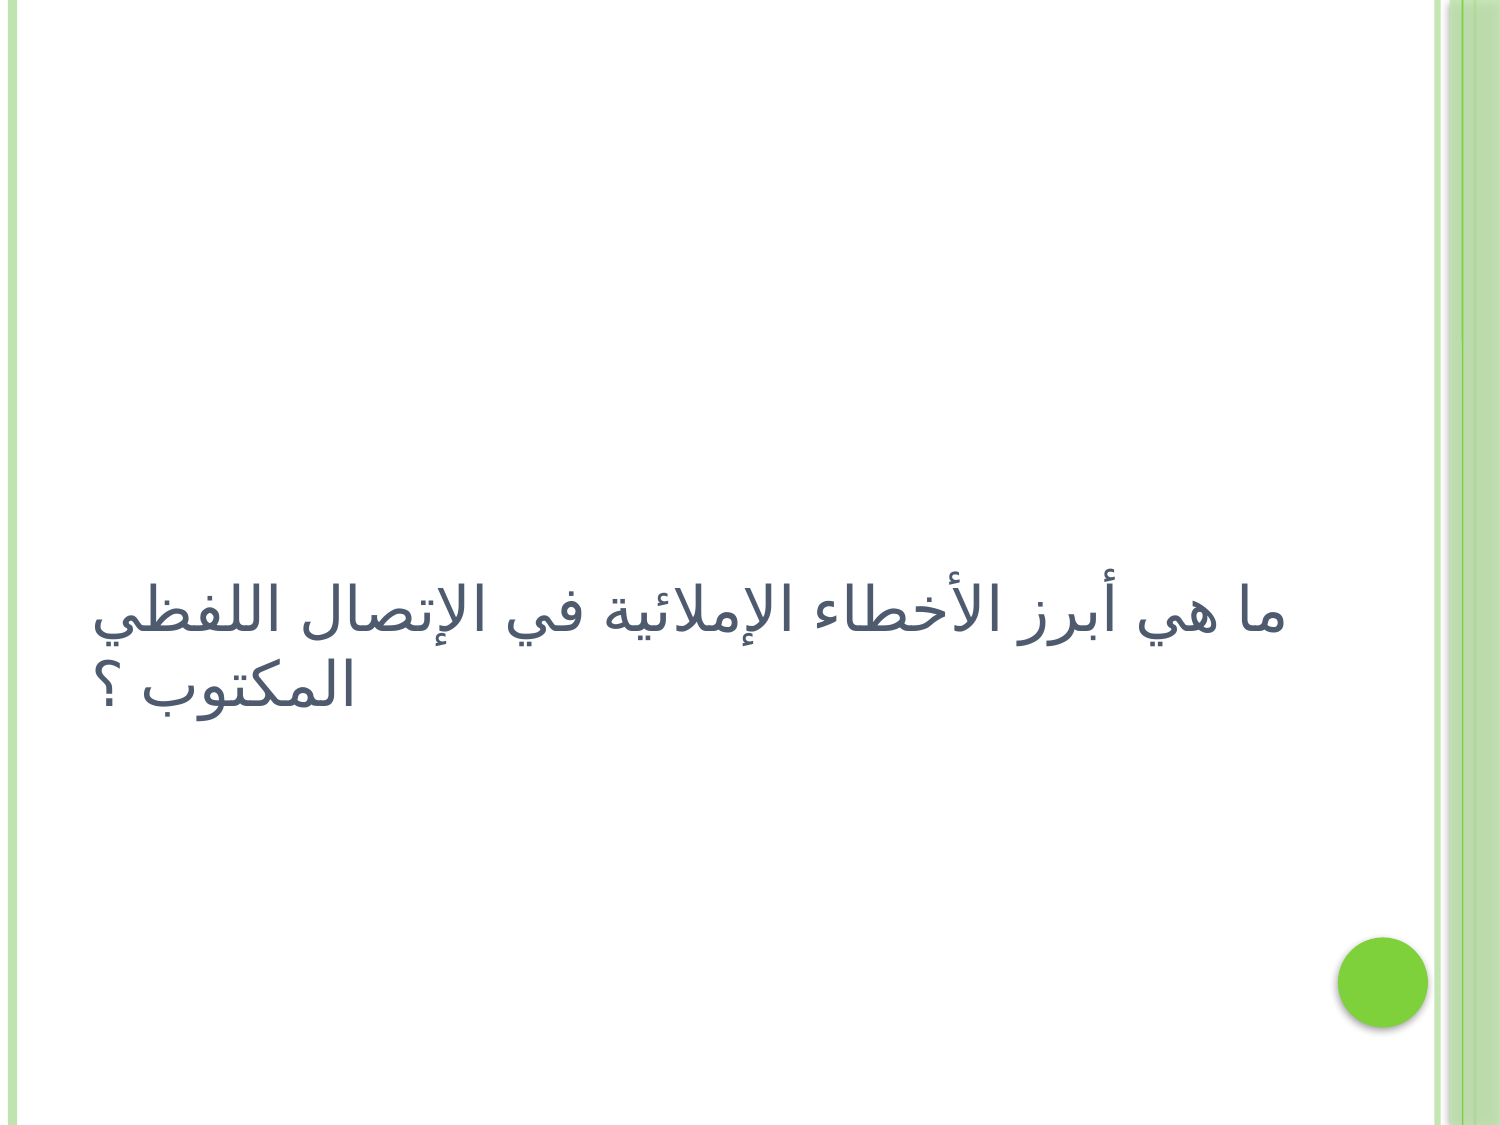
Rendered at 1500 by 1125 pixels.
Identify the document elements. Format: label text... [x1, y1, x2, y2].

title ما هي أبرز الأخطاء الإملائية في الإتصال اللفظي المكتوب ؟ [76, 538, 1427, 727]
